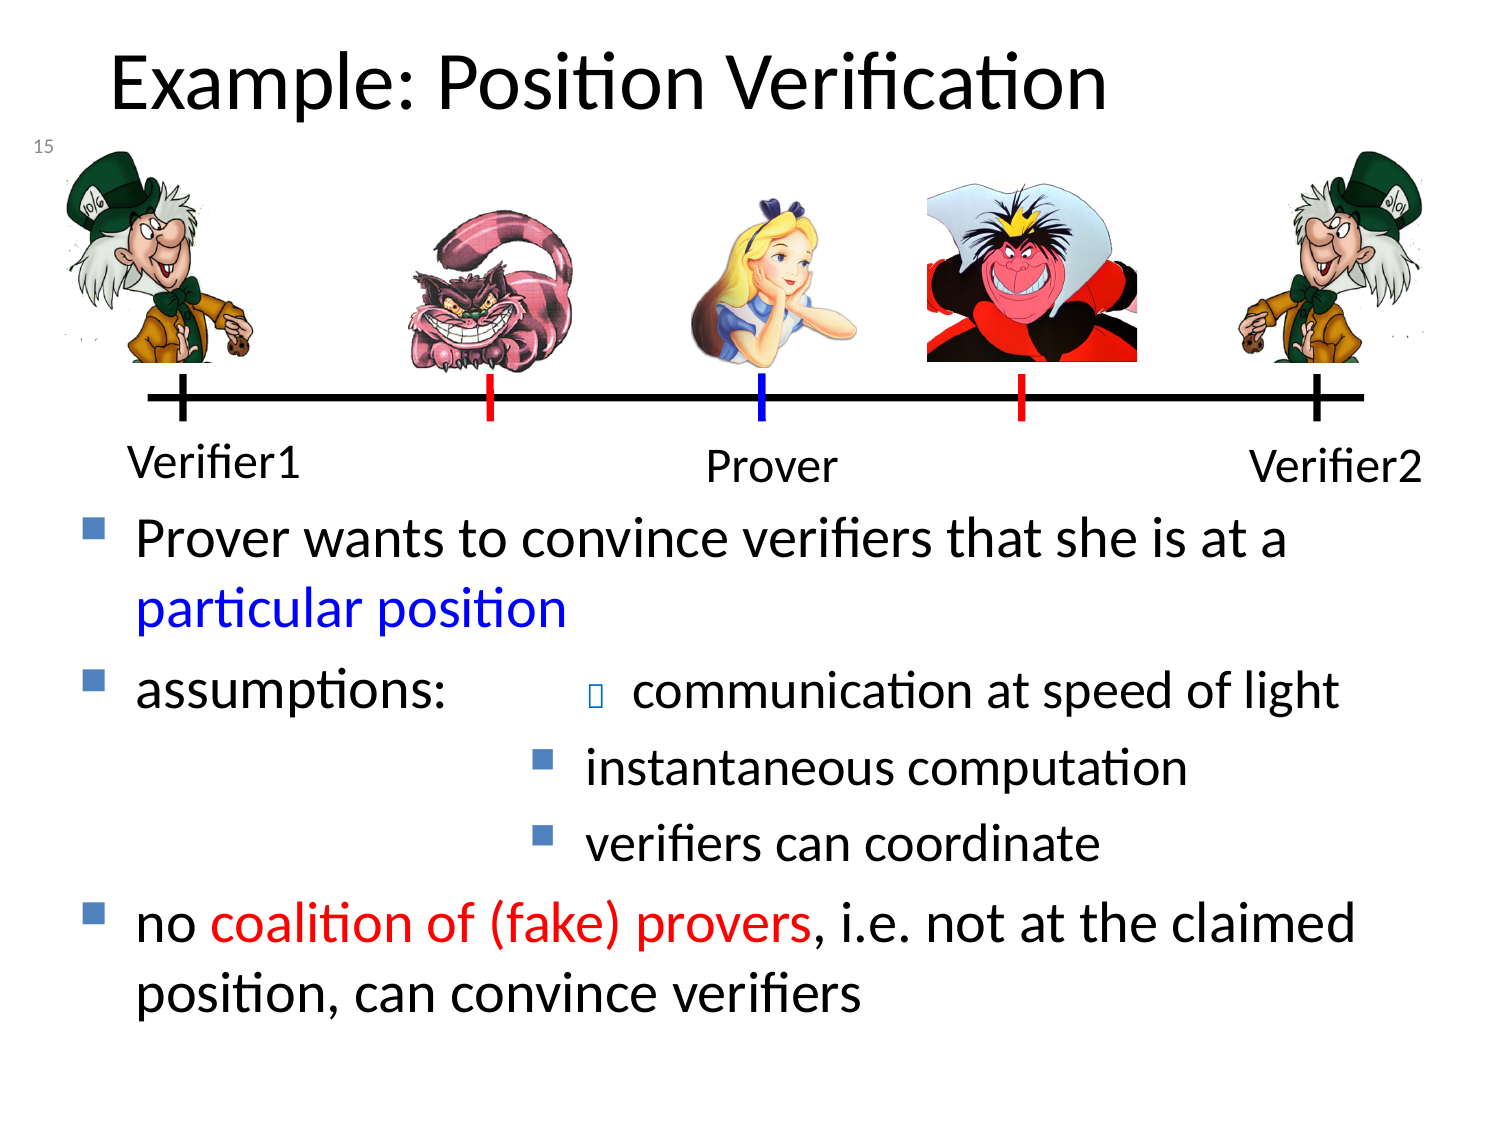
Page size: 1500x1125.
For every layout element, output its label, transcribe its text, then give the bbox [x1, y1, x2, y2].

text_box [1233, 149, 1459, 502]
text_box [690, 198, 916, 502]
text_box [926, 183, 1138, 422]
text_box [64, 149, 337, 497]
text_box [407, 208, 573, 422]
text_box Prover wants to convince verifiers that she is at a particular position assumptions:  communication at speed of light instantaneous computation verifiers can coordinate no coalition of (fake) provers, i.e. not at the claimed position, can convince verifiers [64, 491, 1448, 1125]
title Example: Position Verification [94, 19, 1471, 160]
